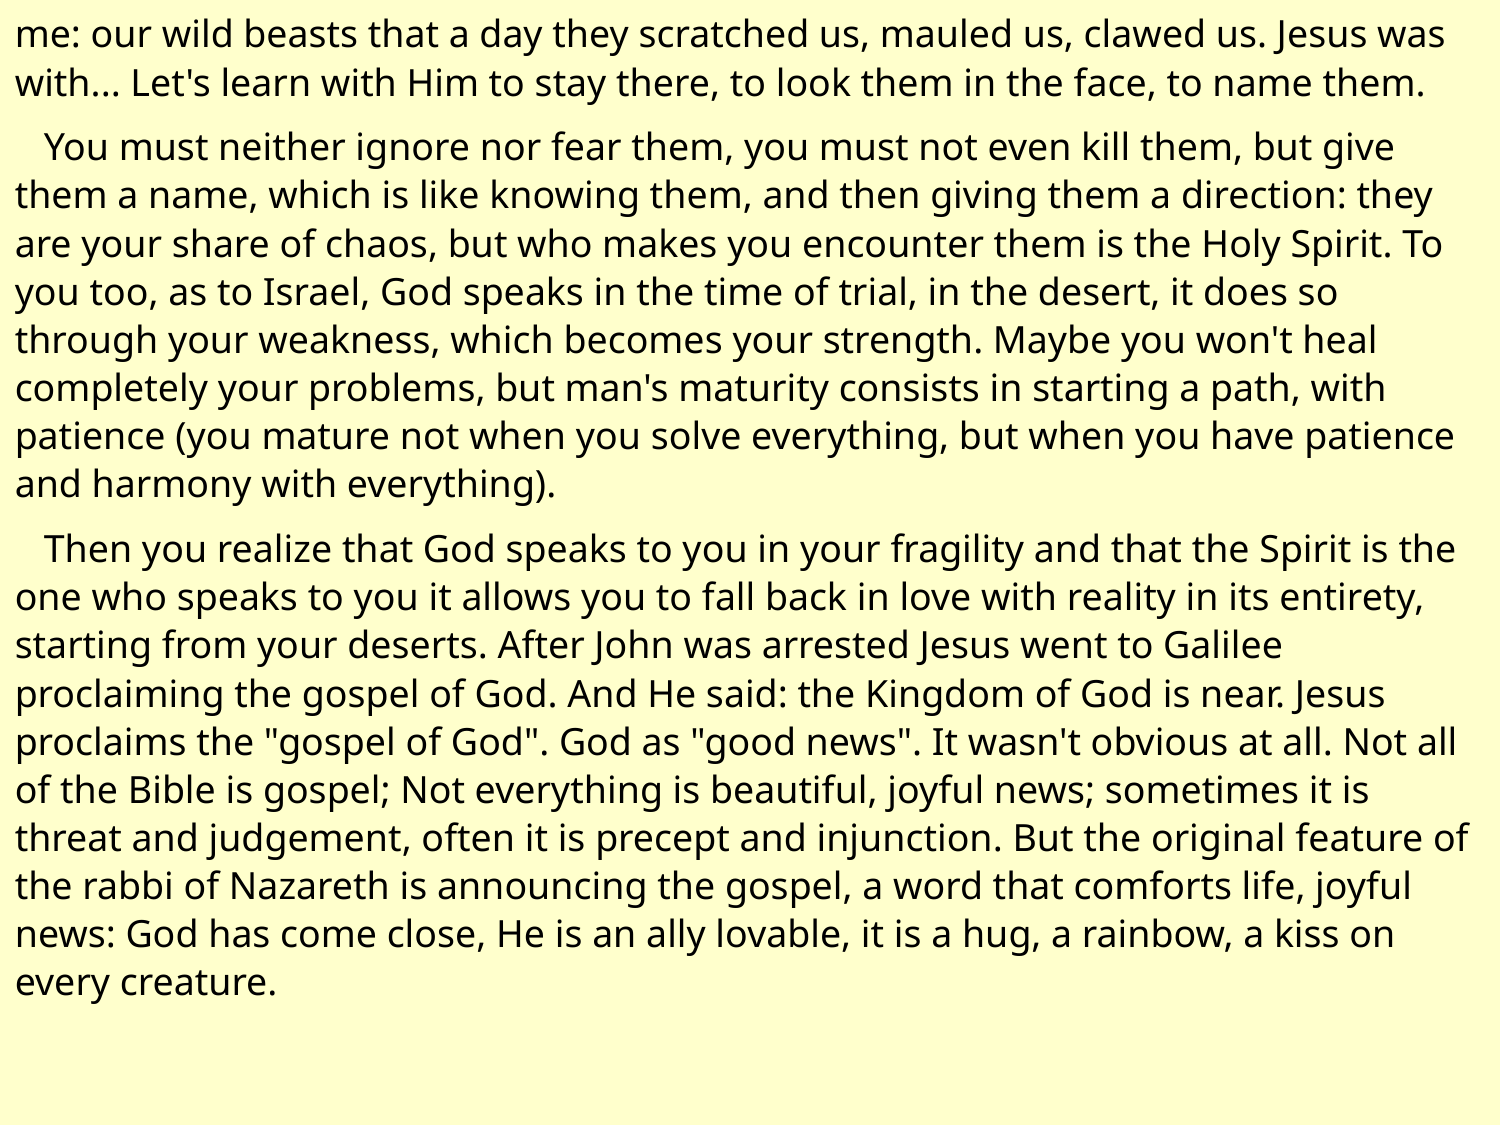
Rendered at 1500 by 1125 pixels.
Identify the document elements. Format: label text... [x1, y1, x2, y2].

text_box me: our wild beasts that a day they scratched us, mauled us, clawed us. Jesus was with... Let's learn with Him to stay there, to look them in the face, to name them. You must neither ignore nor fear them, you must not even kill them, but give them a name, which is like knowing them, and then giving them a direction: they are your share of chaos, but who makes you encounter them is the Holy Spirit. To you too, as to Israel, God speaks in the time of trial, in the desert, it does so through your weakness, which becomes your strength. Maybe you won't heal completely your problems, but man's maturity consists in starting a path, with patience (you mature not when you solve everything, but when you have patience and harmony with everything). Then you realize that God speaks to you in your fragility and that the Spirit is the one who speaks to you it allows you to fall back in love with reality in its entirety, starting from your deserts. After John was arrested Jesus went to Galilee proclaiming the gospel of God. And He said: the Kingdom of God is near. Jesus proclaims the "gospel of God". God as "good news". It wasn't obvious at all. Not all of the Bible is gospel; Not everything is beautiful, joyful news; sometimes it is threat and judgement, often it is precept and injunction. But the original feature of the rabbi of Nazareth is announcing the gospel, a word that comforts life, joyful news: God has come close, He is an ally lovable, it is a hug, a rainbow, a kiss on every creature. [0, 0, 1500, 1076]
